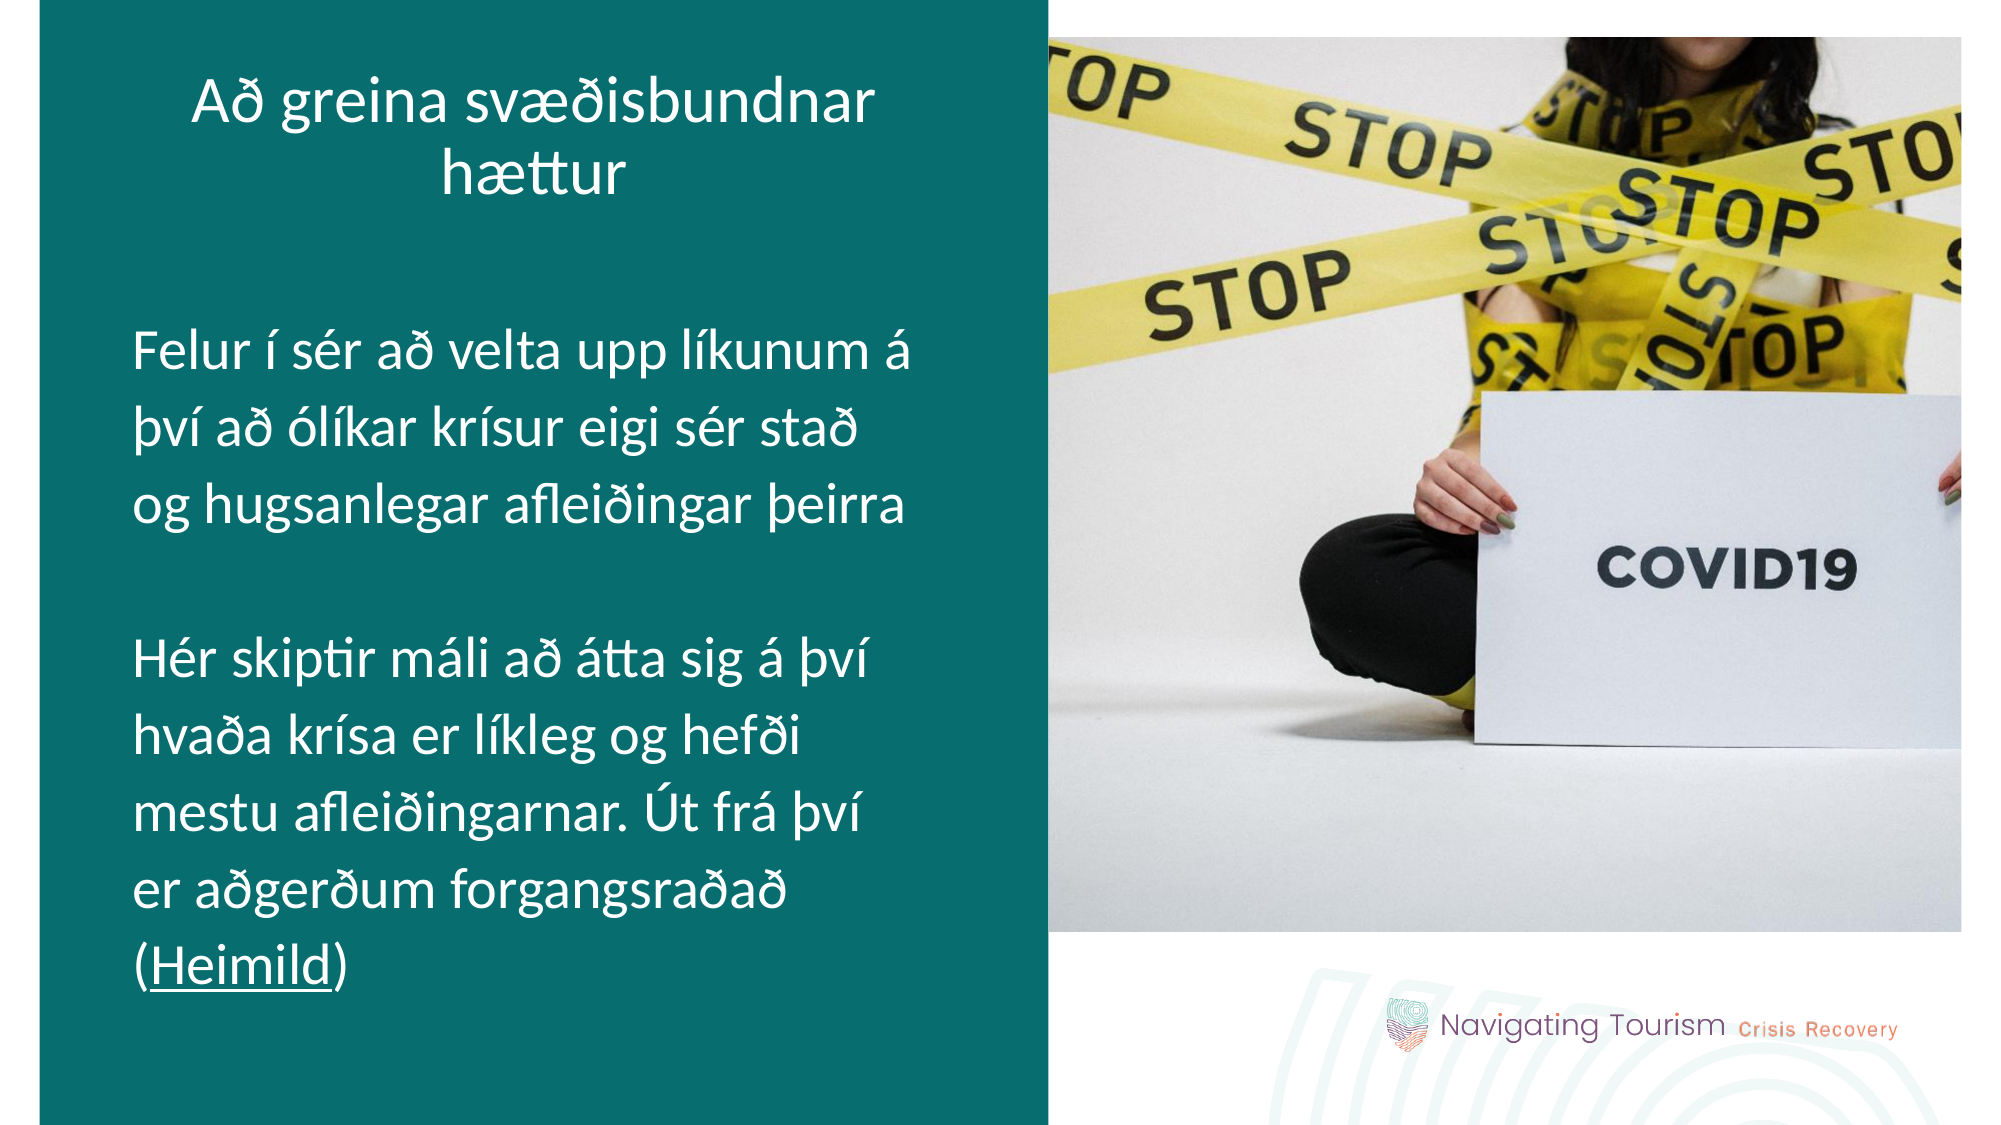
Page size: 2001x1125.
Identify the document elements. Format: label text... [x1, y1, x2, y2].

list Felur í sér að velta upp líkunum á því að ólíkar krísur eigi sér stað og hugsanlegar afleiðingar þeirra Hér skiptir máli að átta sig á því hvaða krísa er líkleg og hefði mestu afleiðingarnar. Út frá því er aðgerðum forgangsraðað (Heimild) [117, 296, 935, 932]
picture [1387, 993, 1433, 1056]
picture [1048, 37, 1962, 932]
list Að greina svæðisbundnar hættur [117, 57, 952, 154]
picture [1434, 1000, 1899, 1050]
